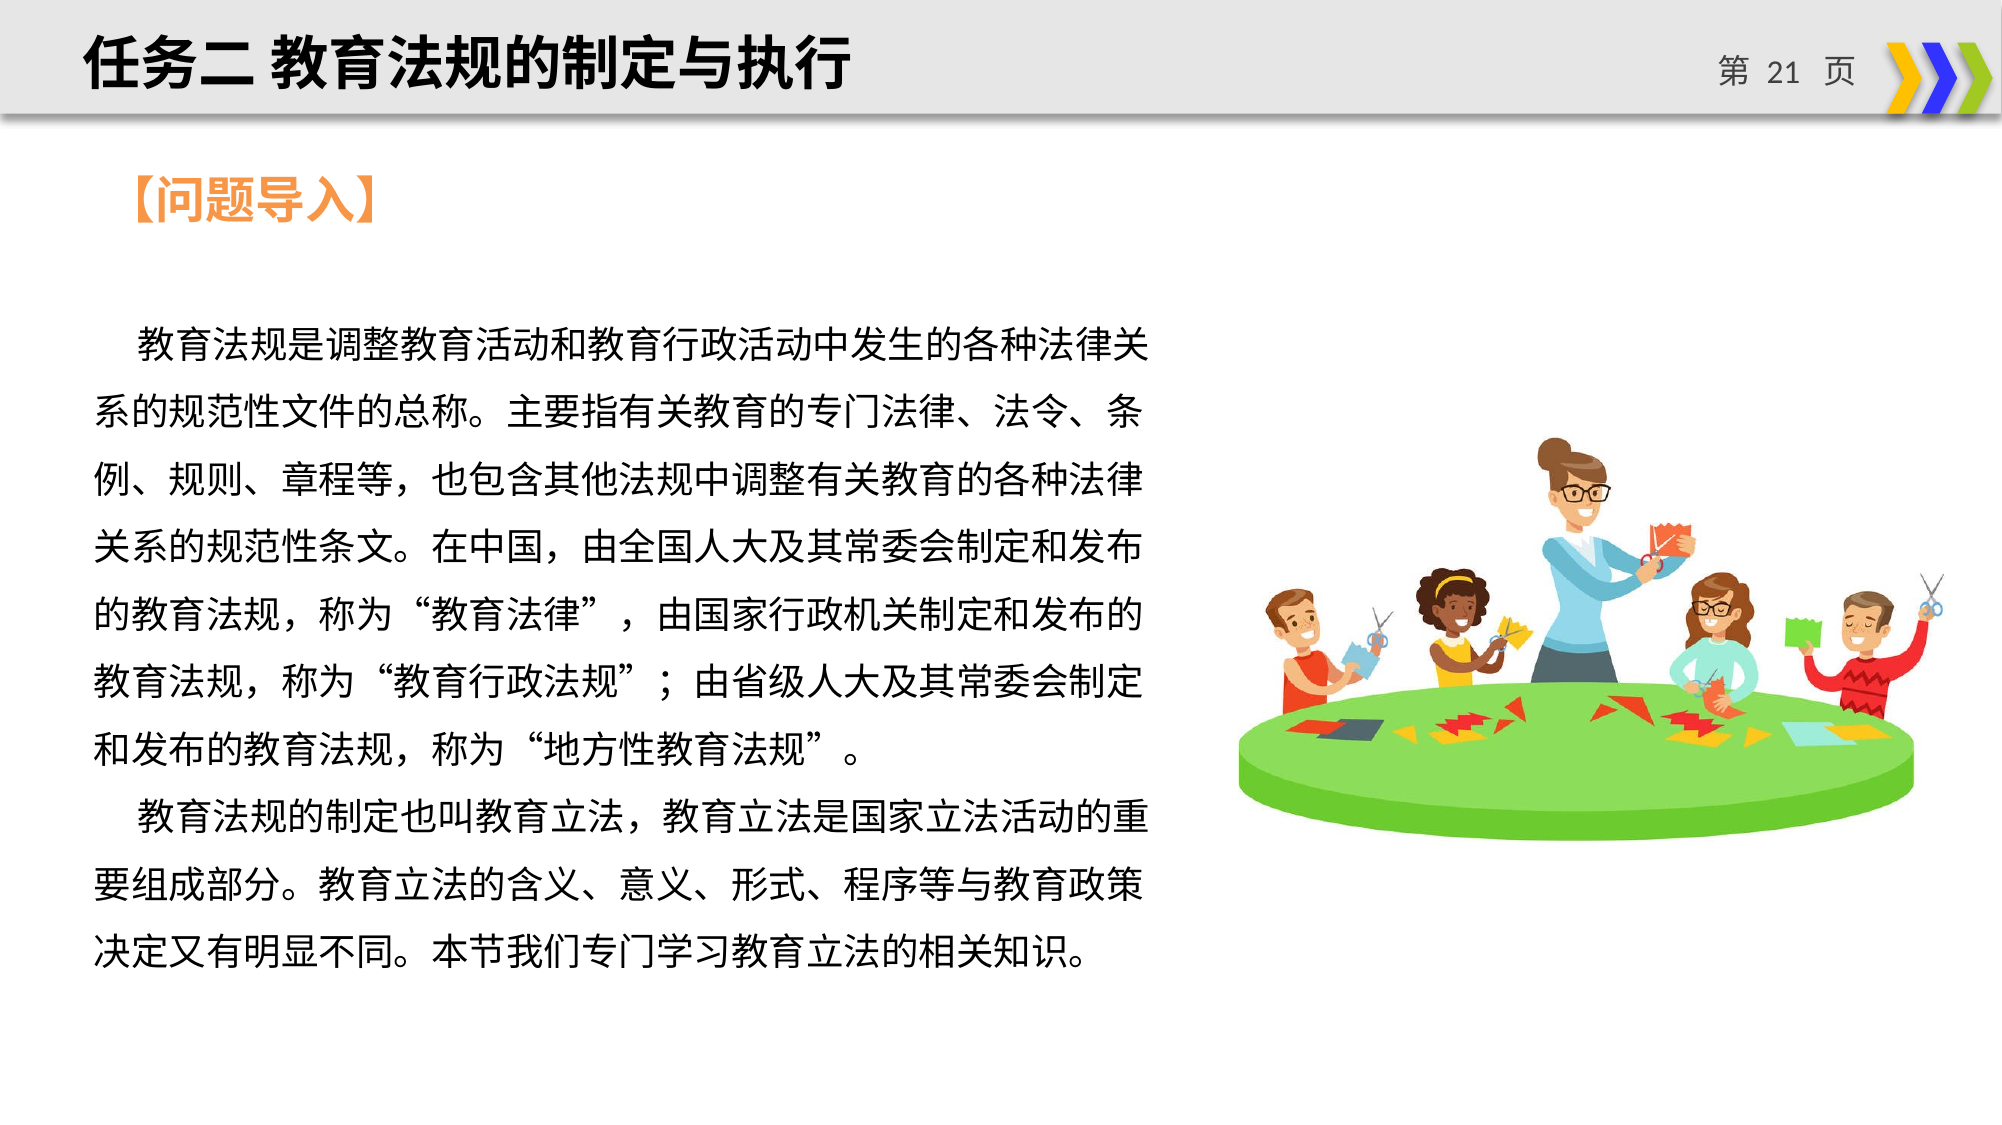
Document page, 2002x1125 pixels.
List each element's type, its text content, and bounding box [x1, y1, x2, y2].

text_box 【问题导入】 [90, 160, 806, 236]
text_box 教育法规是调整教育活动和教育行政活动中发生的各种法律关系的规范性文件的总称。主要指有关教育的专门法律、法令、条例、规则、章程等，也包含其他法规中调整有关教育的各种法律关系的规范性条文。在中国，由全国人大及其常委会制定和发布的教育法规，称为“教育法律”，由国家行政机关制定和发布的教育法规，称为“教育行政法规”；由省级人大及其常委会制定和发布的教育法规，称为“地方性教育法规”。 教育法规的制定也叫教育立法，教育立法是国家立法活动的重要组成部分。教育立法的含义、意义、形式、程序等与教育政策决定又有明显不同。本节我们专门学习教育立法的相关知识。 [79, 290, 1165, 981]
picture [1233, 406, 1951, 876]
text_box 任务二 教育法规的制定与执行 [67, 19, 1008, 104]
